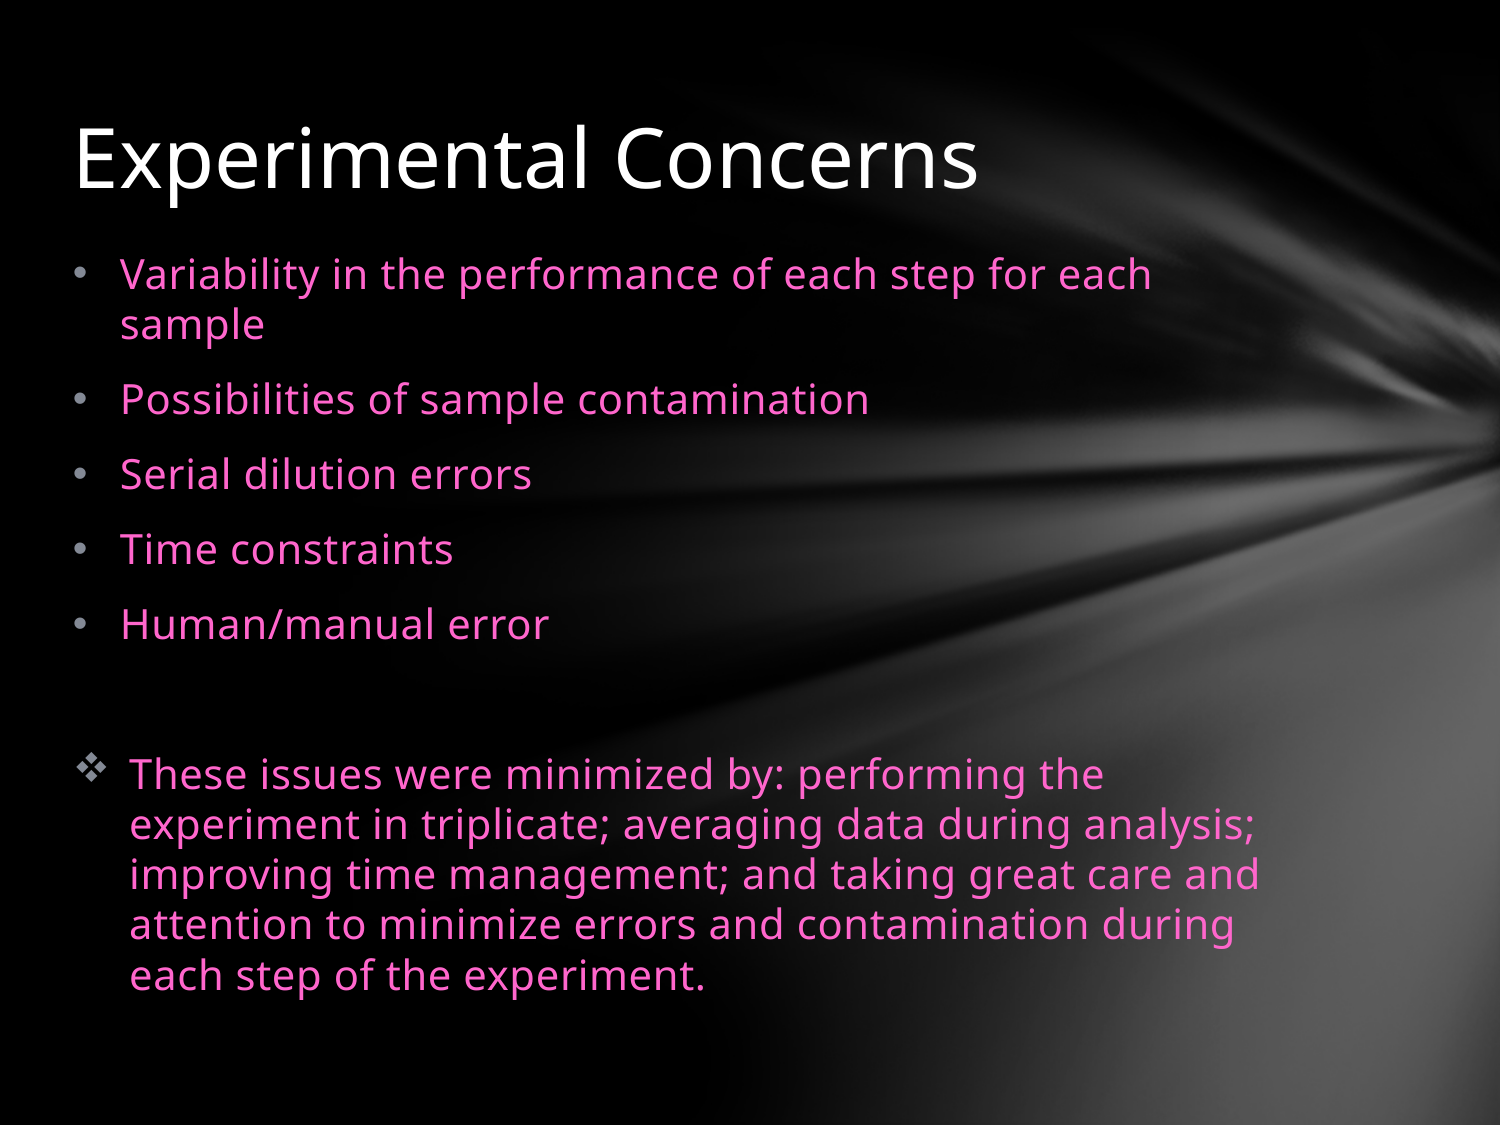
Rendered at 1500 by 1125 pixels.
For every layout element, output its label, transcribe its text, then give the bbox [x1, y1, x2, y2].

list Variability in the performance of each step for each sample Possibilities of sample contamination Serial dilution errors Time constraints Human/manual error These issues were minimized by: performing the experiment in triplicate; averaging data during analysis; improving time management; and taking great care and attention to minimize errors and contamination during each step of the experiment. [57, 239, 1318, 1015]
title Experimental Concerns [57, 37, 1318, 213]
